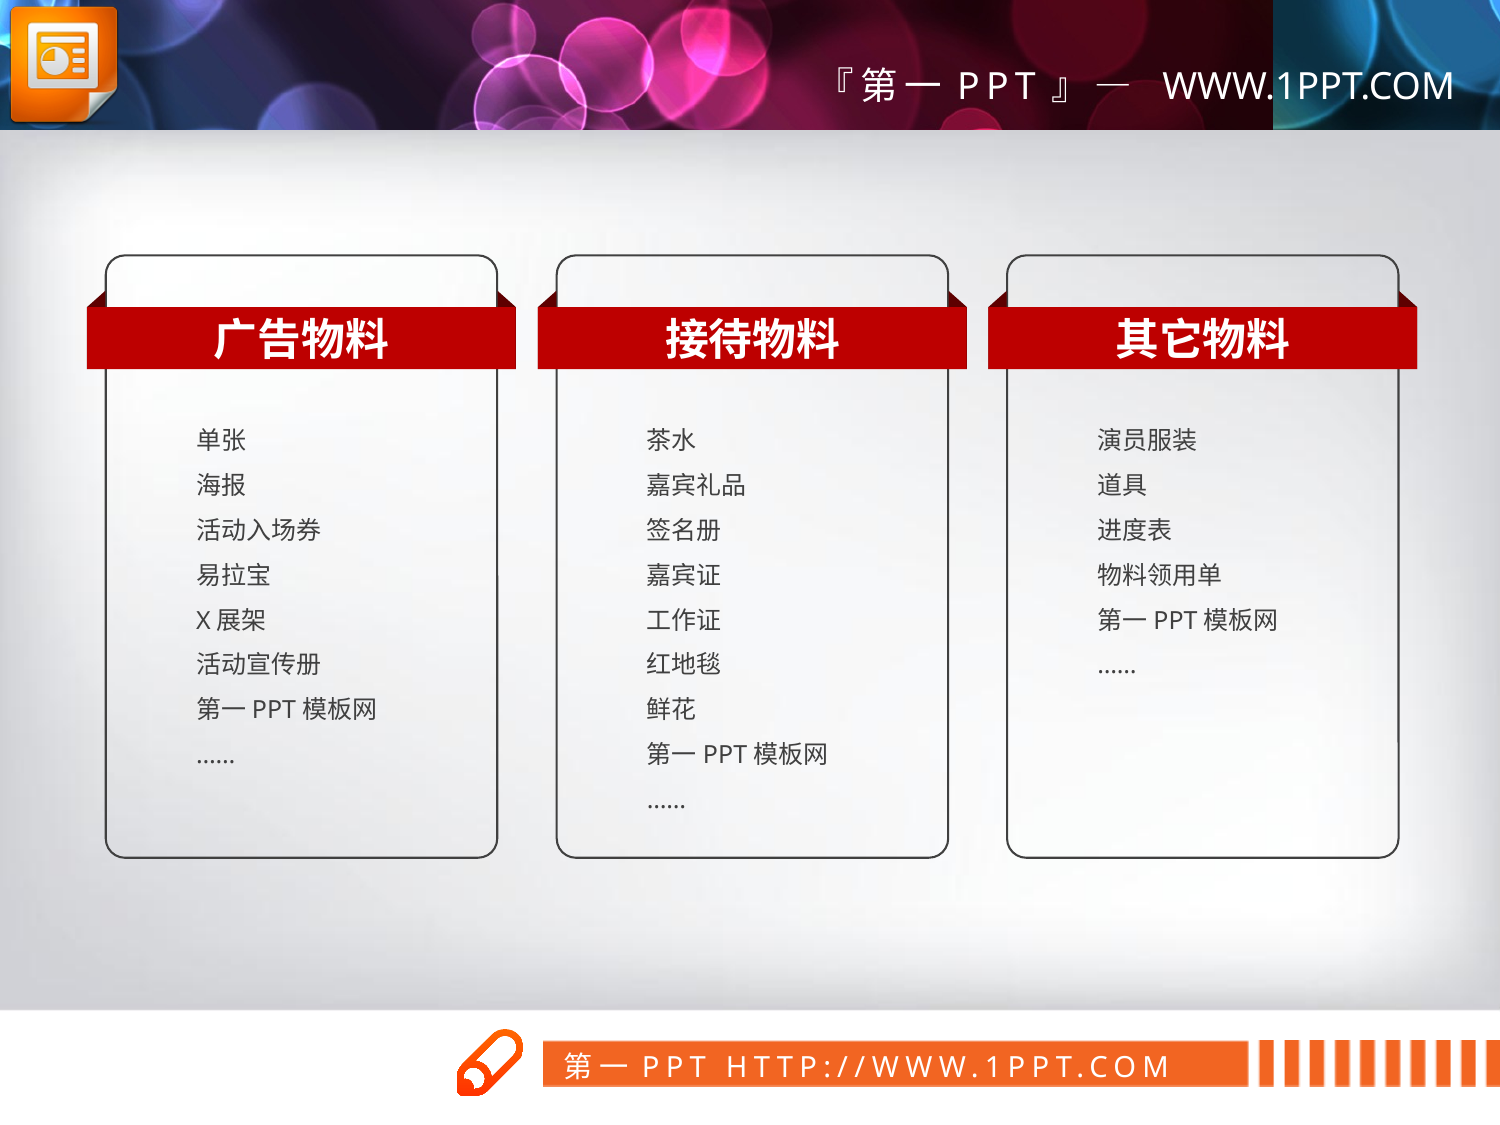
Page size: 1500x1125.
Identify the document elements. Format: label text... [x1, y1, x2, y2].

text_box [556, 255, 949, 307]
text_box [948, 290, 967, 307]
text_box 茶水 嘉宾礼品 签名册 嘉宾证 工作证 红地毯 鲜花 第一PPT模板网 …… [646, 409, 865, 814]
text_box [105, 370, 498, 858]
text_box [537, 307, 967, 370]
text_box [86, 290, 106, 370]
text_box 演员服装 道具 进度表 物料领用单 第一PPT模板网 …… [1097, 409, 1315, 680]
text_box 单张 海报 活动入场券 易拉宝 X展架 活动宣传册 第一PPT模板网 …… [195, 409, 414, 769]
text_box [497, 290, 516, 307]
picture [543, 1040, 1500, 1087]
text_box [1007, 370, 1399, 858]
text_box 接待物料 [587, 311, 918, 365]
text_box [1007, 255, 1399, 307]
text_box 其它物料 [1037, 311, 1368, 365]
text_box [87, 307, 516, 370]
text_box [1398, 290, 1418, 307]
text_box [988, 290, 1007, 307]
picture [0, 0, 1500, 1012]
text_box [538, 290, 557, 307]
text_box [556, 370, 949, 858]
text_box [105, 255, 498, 307]
text_box 广告物料 [136, 311, 466, 365]
text_box [988, 307, 1418, 370]
